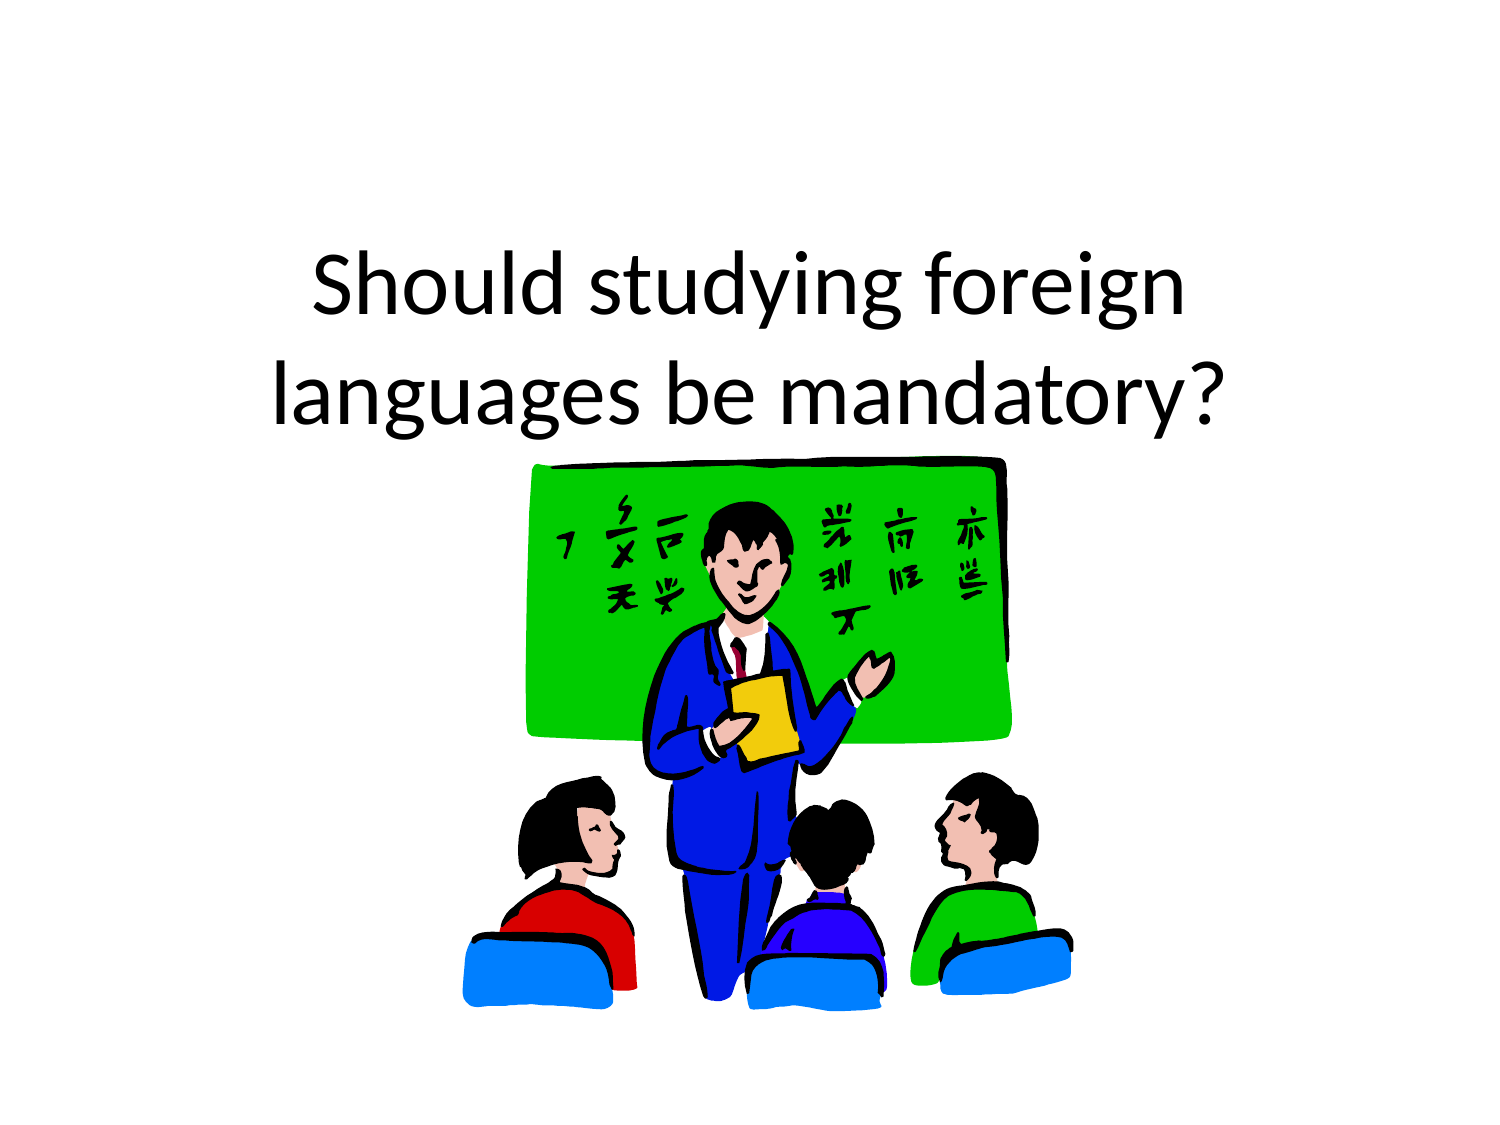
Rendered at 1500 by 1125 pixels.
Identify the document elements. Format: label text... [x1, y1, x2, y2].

picture [462, 449, 1075, 1012]
title Should studying foreign languages be mandatory? [112, 212, 1388, 454]
